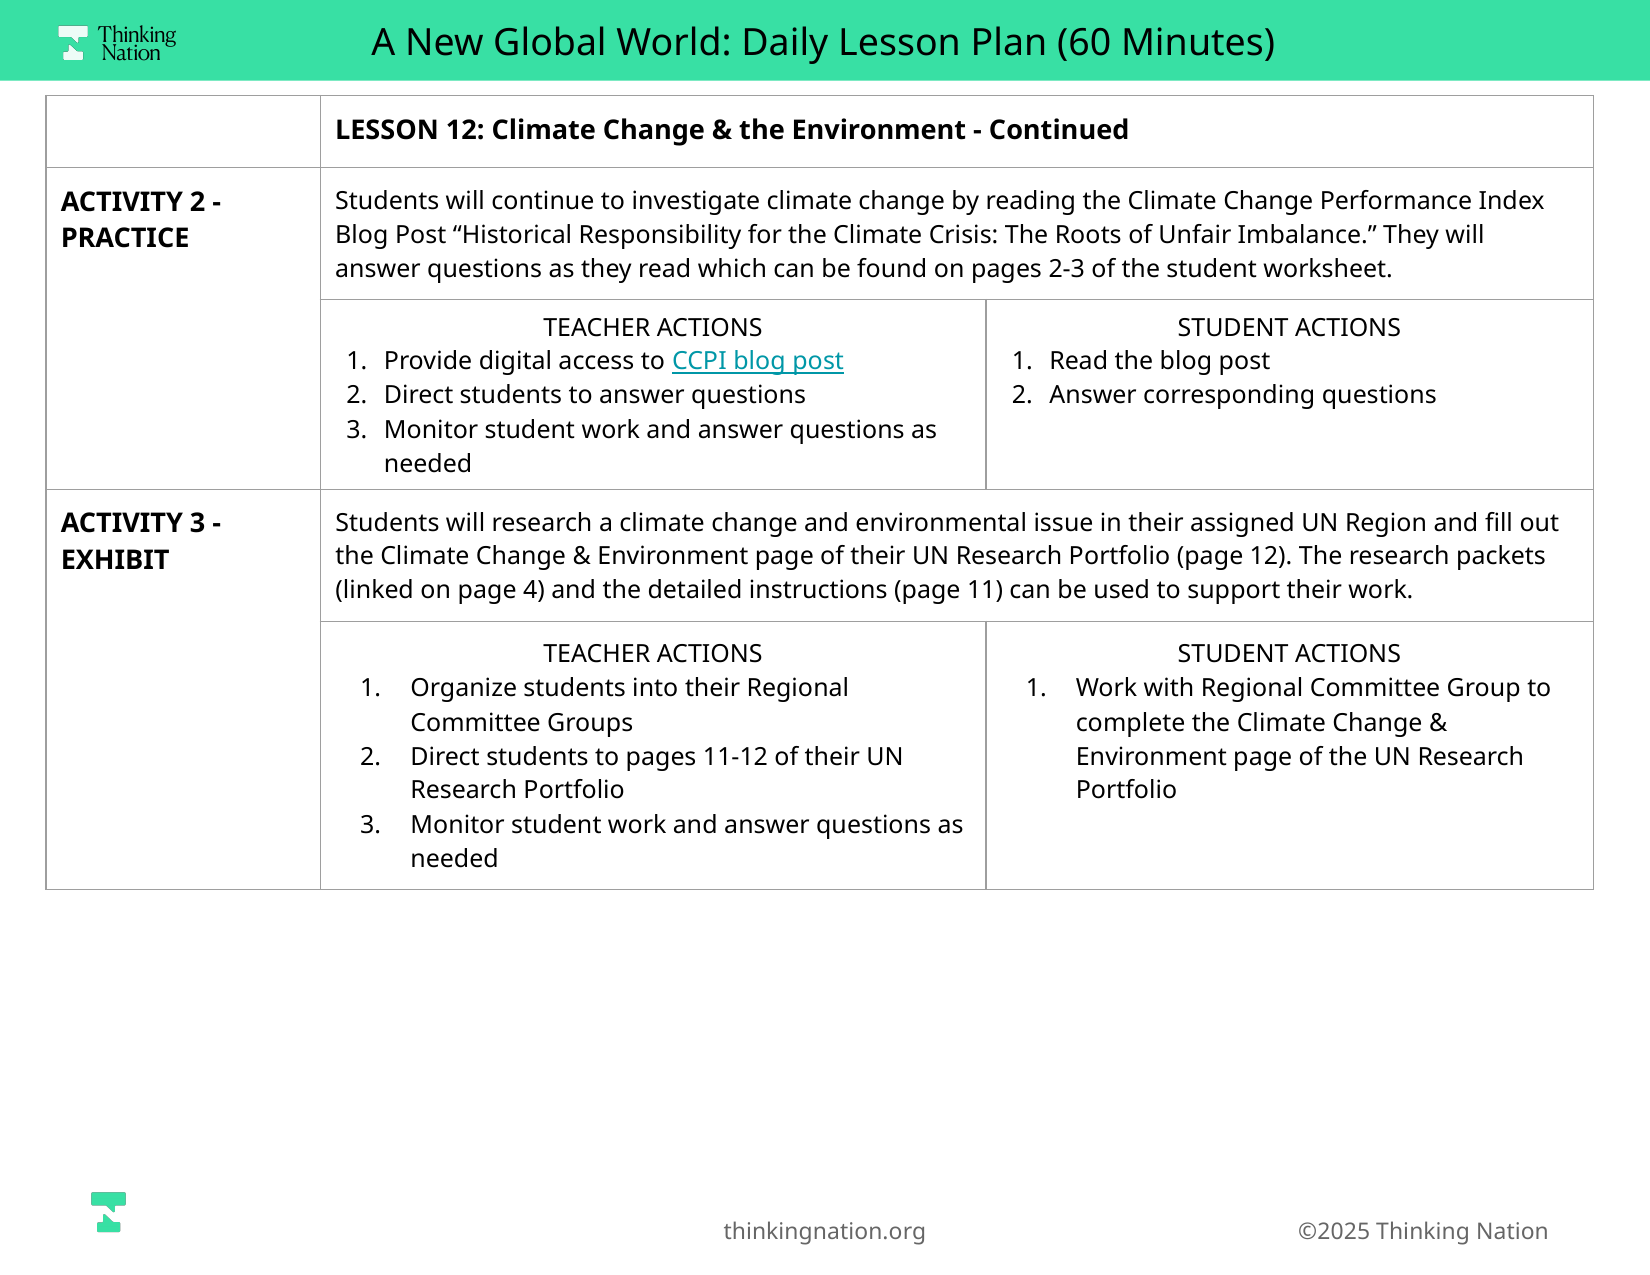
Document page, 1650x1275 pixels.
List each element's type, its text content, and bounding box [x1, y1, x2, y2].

table_cell STUDENT ACTIONS Work with Regional Committee Group to complete the Climate Change & Environment page of the UN Research Portfolio [987, 622, 1593, 889]
table_cell STUDENT ACTIONS Read the blog post Answer corresponding questions [987, 300, 1593, 489]
picture [45, 14, 180, 85]
table_cell ACTIVITY 3 - EXHIBIT [47, 490, 320, 889]
table_cell ACTIVITY 2 - PRACTICE [47, 168, 320, 489]
text_box thinkingnation.org [629, 1200, 1021, 1240]
text_box A New Global World: Daily Lesson Plan (60 Minutes) [0, 0, 1650, 81]
table_cell TEACHER ACTIONS Organize students into their Regional Committee Groups Direct students to pages 11-12 of their UN Research Portfolio Monitor student work and answer questions as needed [321, 622, 985, 889]
table_cell Students will research a climate change and environmental issue in their assigned UN Region and fill out the Climate Change & Environment page of their UN Research Portfolio (page 12). The research packets (linked on page 4) and the detailed instructions (page 11) can be used to support their work. [321, 490, 1593, 621]
table_header [47, 96, 320, 167]
text_box ©2025 Thinking Nation [1174, 1200, 1566, 1240]
table_header LESSON 12: Climate Change & the Environment - Continued [321, 96, 1593, 167]
table_cell Students will continue to investigate climate change by reading the Climate Change Performance Index Blog Post “Historical Responsibility for the Climate Crisis: The Roots of Unfair Imbalance.” They will answer questions as they read which can be found on pages 2-3 of the student worksheet. [321, 168, 1593, 299]
table_cell TEACHER ACTIONS Provide digital access to CCPI blog post Direct students to answer questions Monitor student work and answer questions as needed [321, 300, 985, 489]
picture [80, 1184, 136, 1240]
